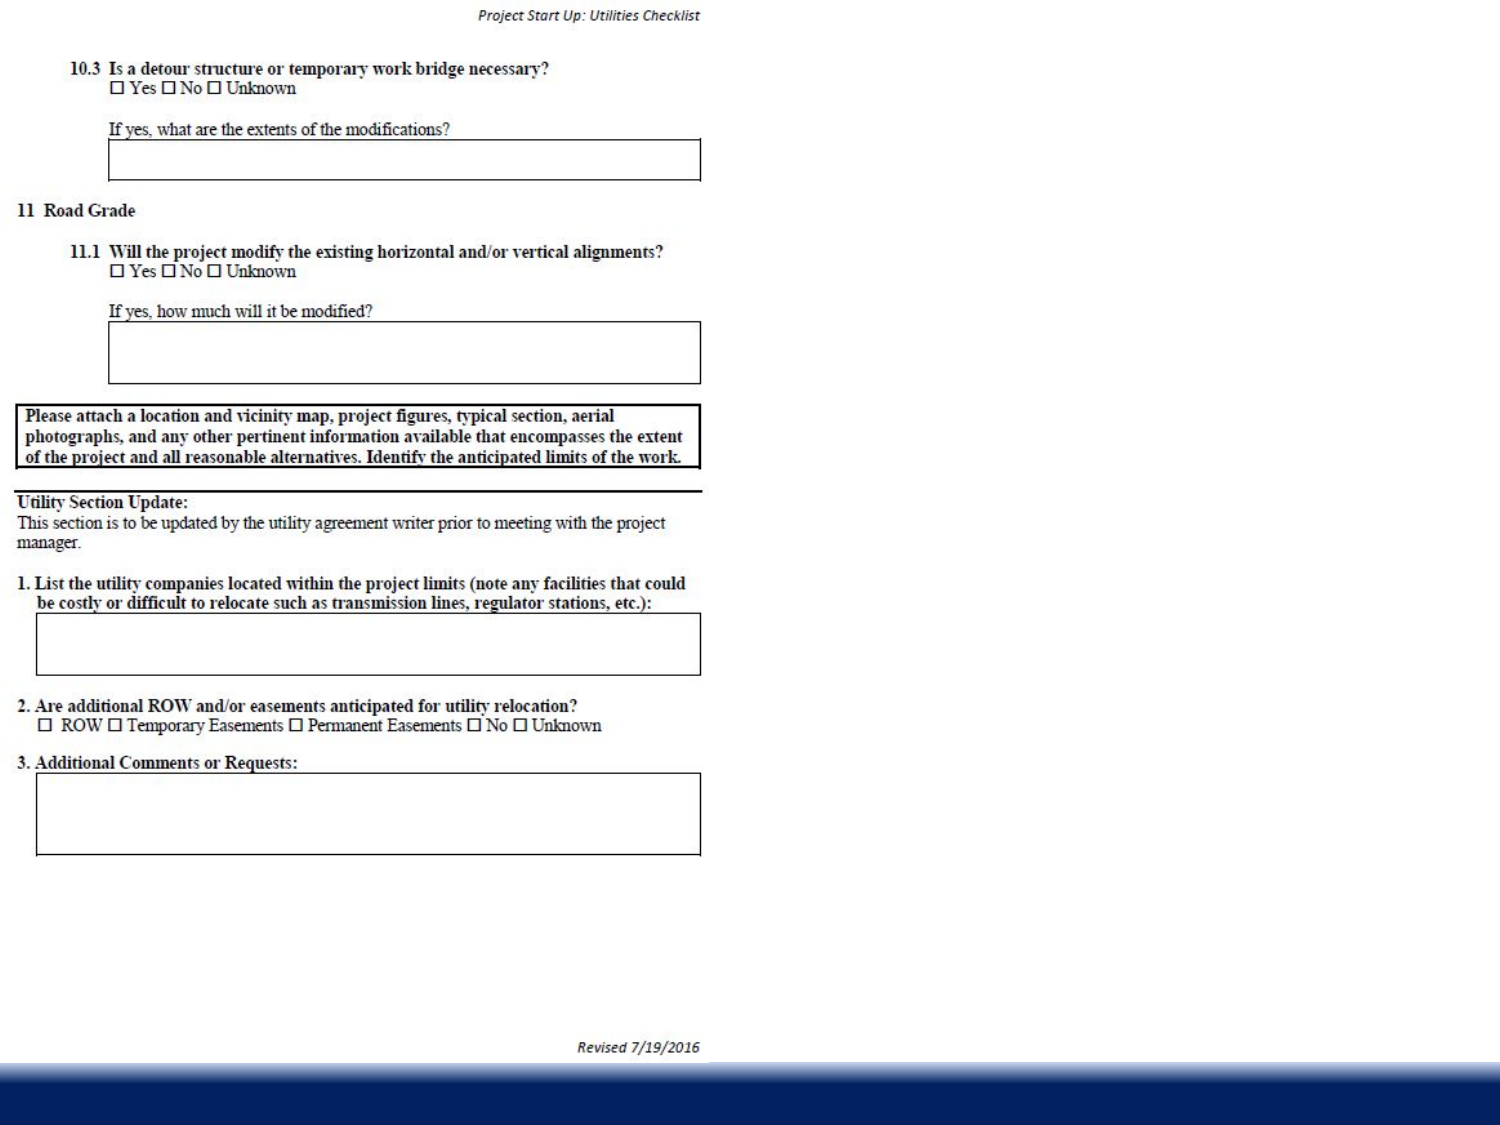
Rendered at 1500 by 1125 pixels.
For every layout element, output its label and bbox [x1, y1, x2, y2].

picture [0, 0, 709, 1063]
